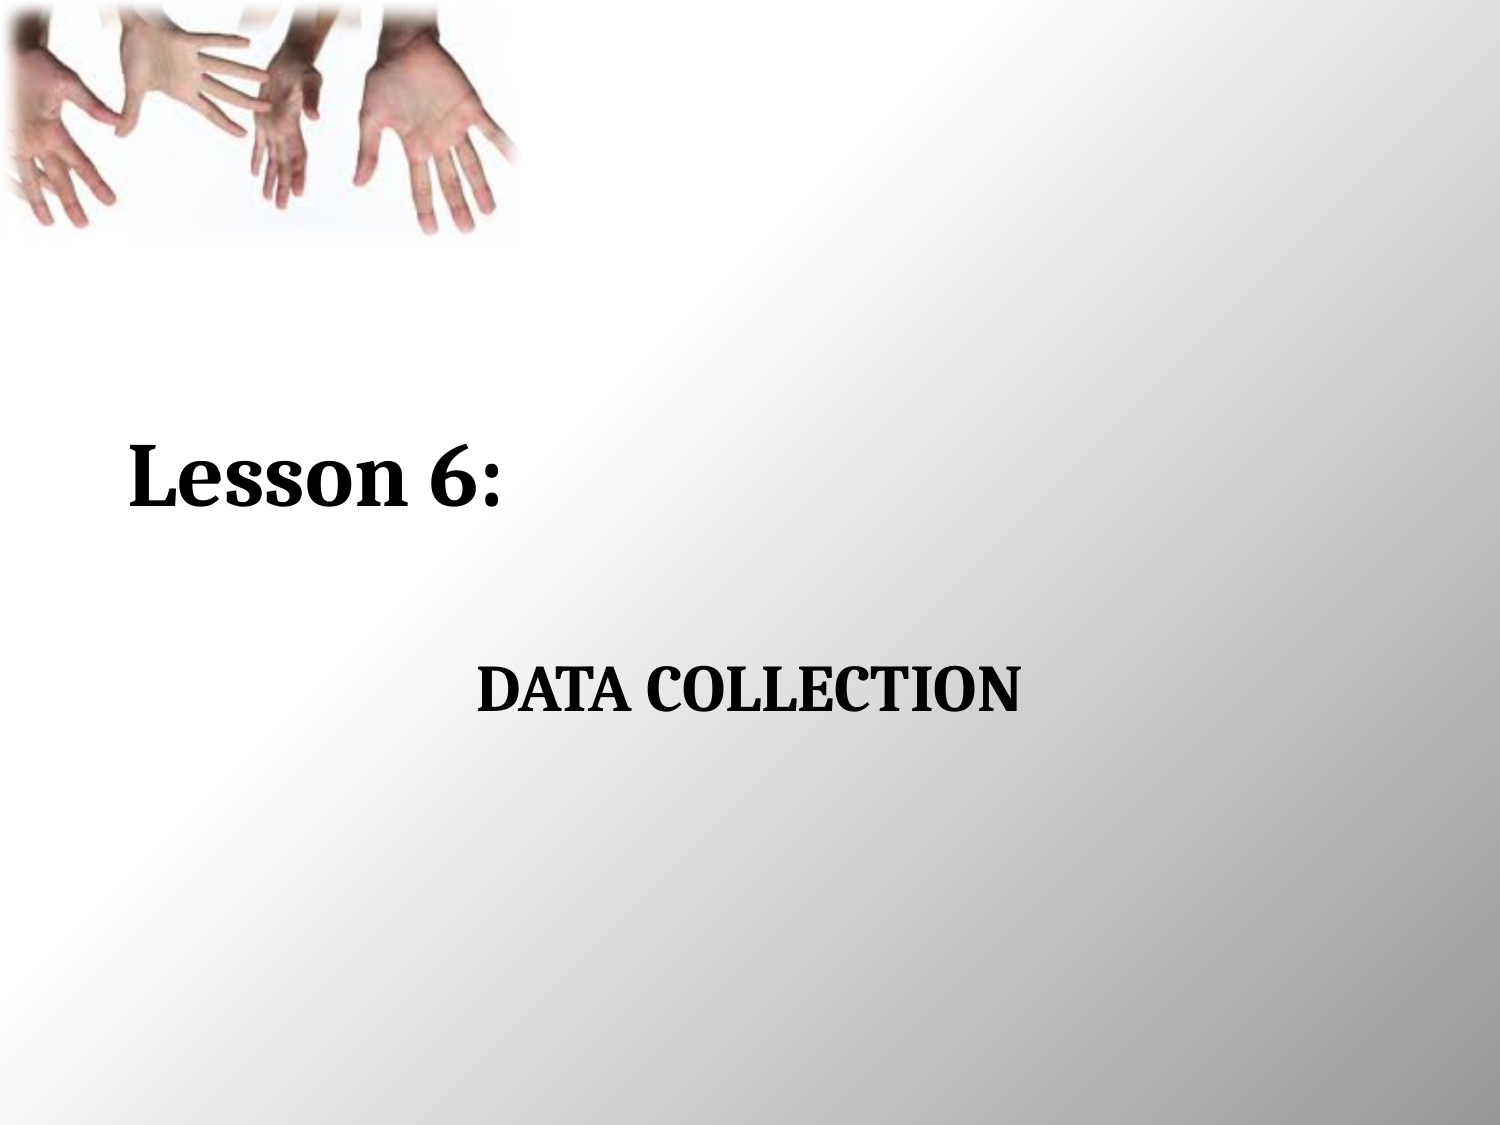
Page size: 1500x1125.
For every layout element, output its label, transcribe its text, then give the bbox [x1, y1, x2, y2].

subtitle Data Collection [225, 637, 1275, 925]
title Lesson 6: [112, 349, 1388, 591]
picture [23, 22, 494, 221]
